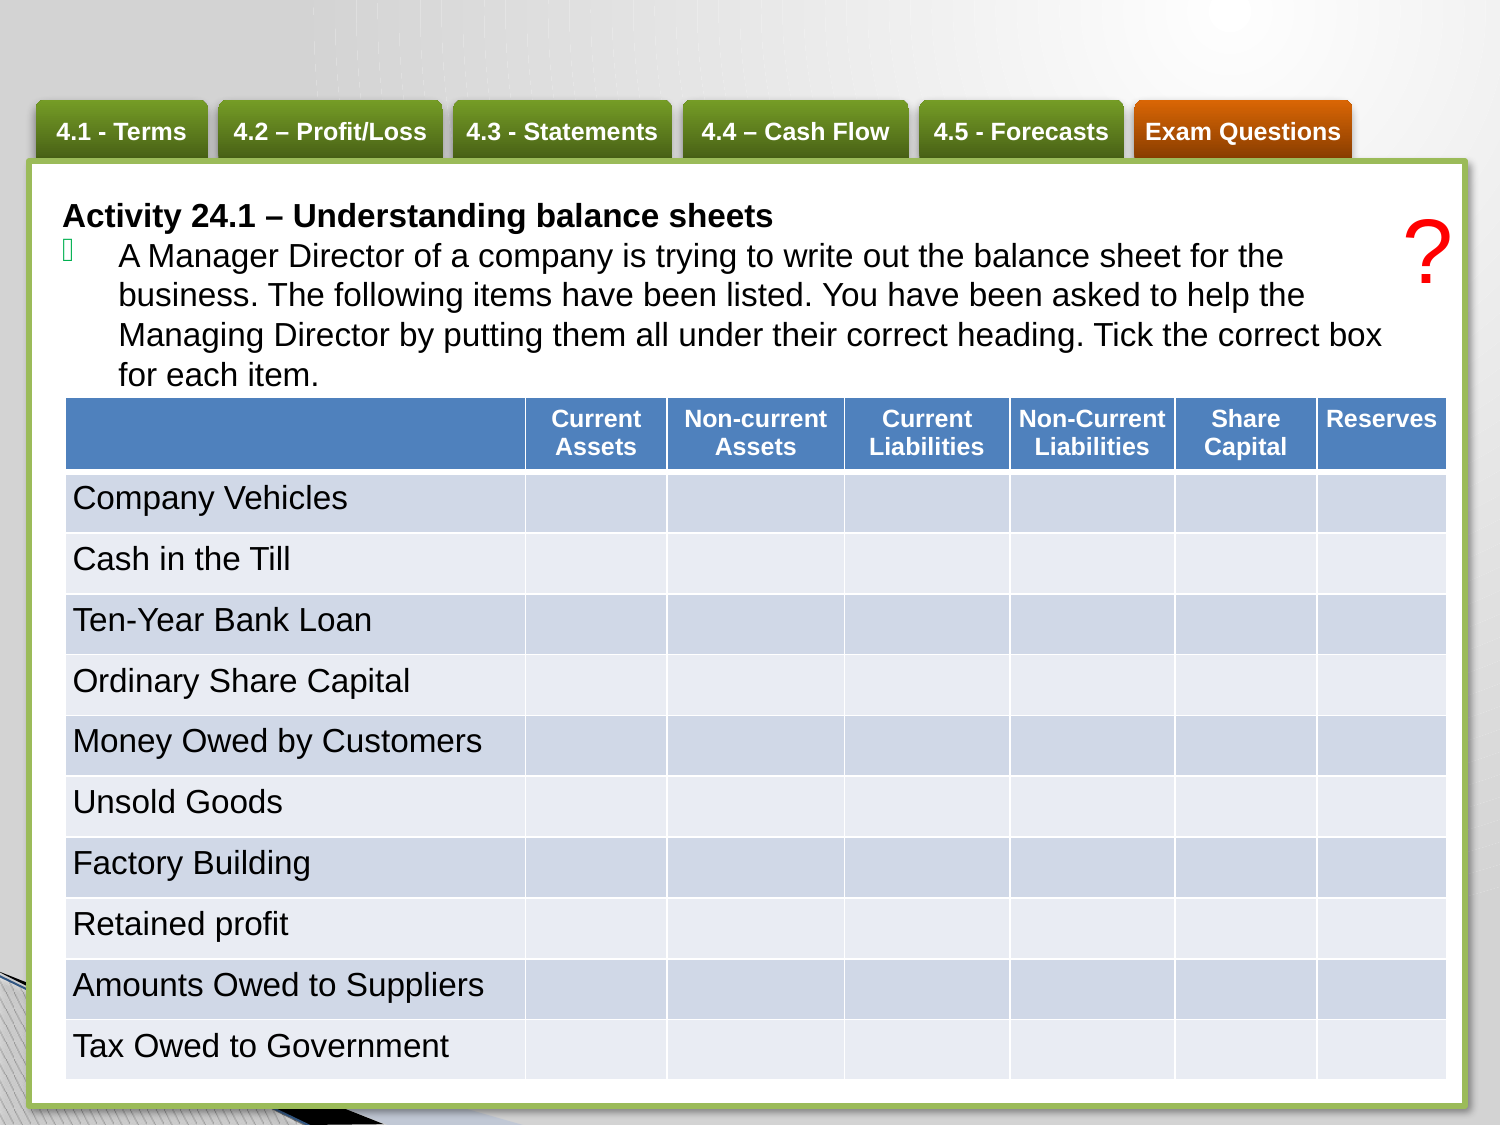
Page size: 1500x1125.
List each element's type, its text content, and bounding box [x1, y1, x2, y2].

table_cell [1011, 655, 1174, 715]
table_cell [1011, 777, 1174, 836]
table_cell [1318, 475, 1446, 532]
table_cell [668, 595, 844, 654]
table_cell [668, 838, 844, 897]
table_cell [1176, 595, 1316, 654]
table_cell [845, 838, 1009, 897]
table_cell Unsold Goods [66, 777, 525, 836]
table_cell [1318, 534, 1446, 593]
table_cell [1011, 1020, 1174, 1079]
table_cell [1318, 777, 1446, 836]
table_cell [1011, 534, 1174, 593]
table_cell [1318, 899, 1446, 958]
table_cell [845, 899, 1009, 958]
table_cell [1318, 1020, 1446, 1079]
table_cell [845, 475, 1009, 532]
table_cell [845, 655, 1009, 715]
table_cell [1176, 899, 1316, 958]
table_header Current Assets [526, 398, 666, 469]
table_cell Money Owed by Customers [66, 716, 525, 775]
table_cell [526, 1020, 666, 1079]
table_cell [526, 716, 666, 775]
table_cell [668, 534, 844, 593]
table_cell Ordinary Share Capital [66, 655, 525, 715]
table_cell [526, 475, 666, 532]
table_cell Ten-Year Bank Loan [66, 595, 525, 654]
table_cell [1318, 655, 1446, 715]
table_cell Cash in the Till [66, 534, 525, 593]
table_cell [1176, 777, 1316, 836]
table_cell [845, 777, 1009, 836]
table_cell [668, 655, 844, 715]
table_cell [526, 595, 666, 654]
table_cell Company Vehicles [66, 475, 525, 532]
table_cell [668, 899, 844, 958]
table_cell Tax Owed to Government [66, 1020, 525, 1079]
table_cell [1011, 960, 1174, 1019]
table_cell [668, 716, 844, 775]
table_cell [526, 655, 666, 715]
table_cell [668, 960, 844, 1019]
table_cell [526, 777, 666, 836]
table_cell Amounts Owed to Suppliers [66, 960, 525, 1019]
table_cell [1318, 960, 1446, 1019]
table_cell [526, 534, 666, 593]
table_header [66, 398, 525, 469]
table_cell [1176, 1020, 1316, 1079]
table_cell Retained profit [66, 899, 525, 958]
table_cell [1318, 838, 1446, 897]
table_cell [1011, 595, 1174, 654]
table_cell [1176, 534, 1316, 593]
table_cell [668, 1020, 844, 1079]
table_cell [845, 960, 1009, 1019]
table_cell [668, 777, 844, 836]
table_cell [1011, 899, 1174, 958]
table_cell [1176, 716, 1316, 775]
table_cell [1176, 960, 1316, 1019]
text_box Activity 24.1 – Understanding balance sheets A Manager Director of a company is trying to write out the balance sheet for the business. The following items have been listed. You have been asked to help the Managing Director by putting them all under their correct heading. Tick the correct box for each item. [47, 186, 1447, 401]
table_cell [1011, 838, 1174, 897]
table_header Share Capital [1176, 398, 1316, 469]
table_cell [1318, 716, 1446, 775]
table_header Non-Current Liabilities [1011, 398, 1174, 469]
table_cell [1176, 655, 1316, 715]
table_cell [1318, 595, 1446, 654]
picture [281, 1114, 303, 1125]
table_header Reserves [1318, 398, 1446, 469]
table_cell [526, 960, 666, 1019]
text_box ? [1387, 184, 1424, 310]
table_cell [845, 595, 1009, 654]
table_header Non-current Assets [668, 398, 844, 469]
table_cell [526, 838, 666, 897]
table_cell [1011, 475, 1174, 532]
table_cell [1011, 716, 1174, 775]
table_cell Factory Building [66, 838, 525, 897]
table_cell [668, 475, 844, 532]
table_cell [845, 1020, 1009, 1079]
table_header Current Liabilities [845, 398, 1009, 469]
table_cell [845, 534, 1009, 593]
table_cell [1176, 475, 1316, 532]
table_cell [526, 899, 666, 958]
table_cell [1176, 838, 1316, 897]
table_cell [845, 716, 1009, 775]
